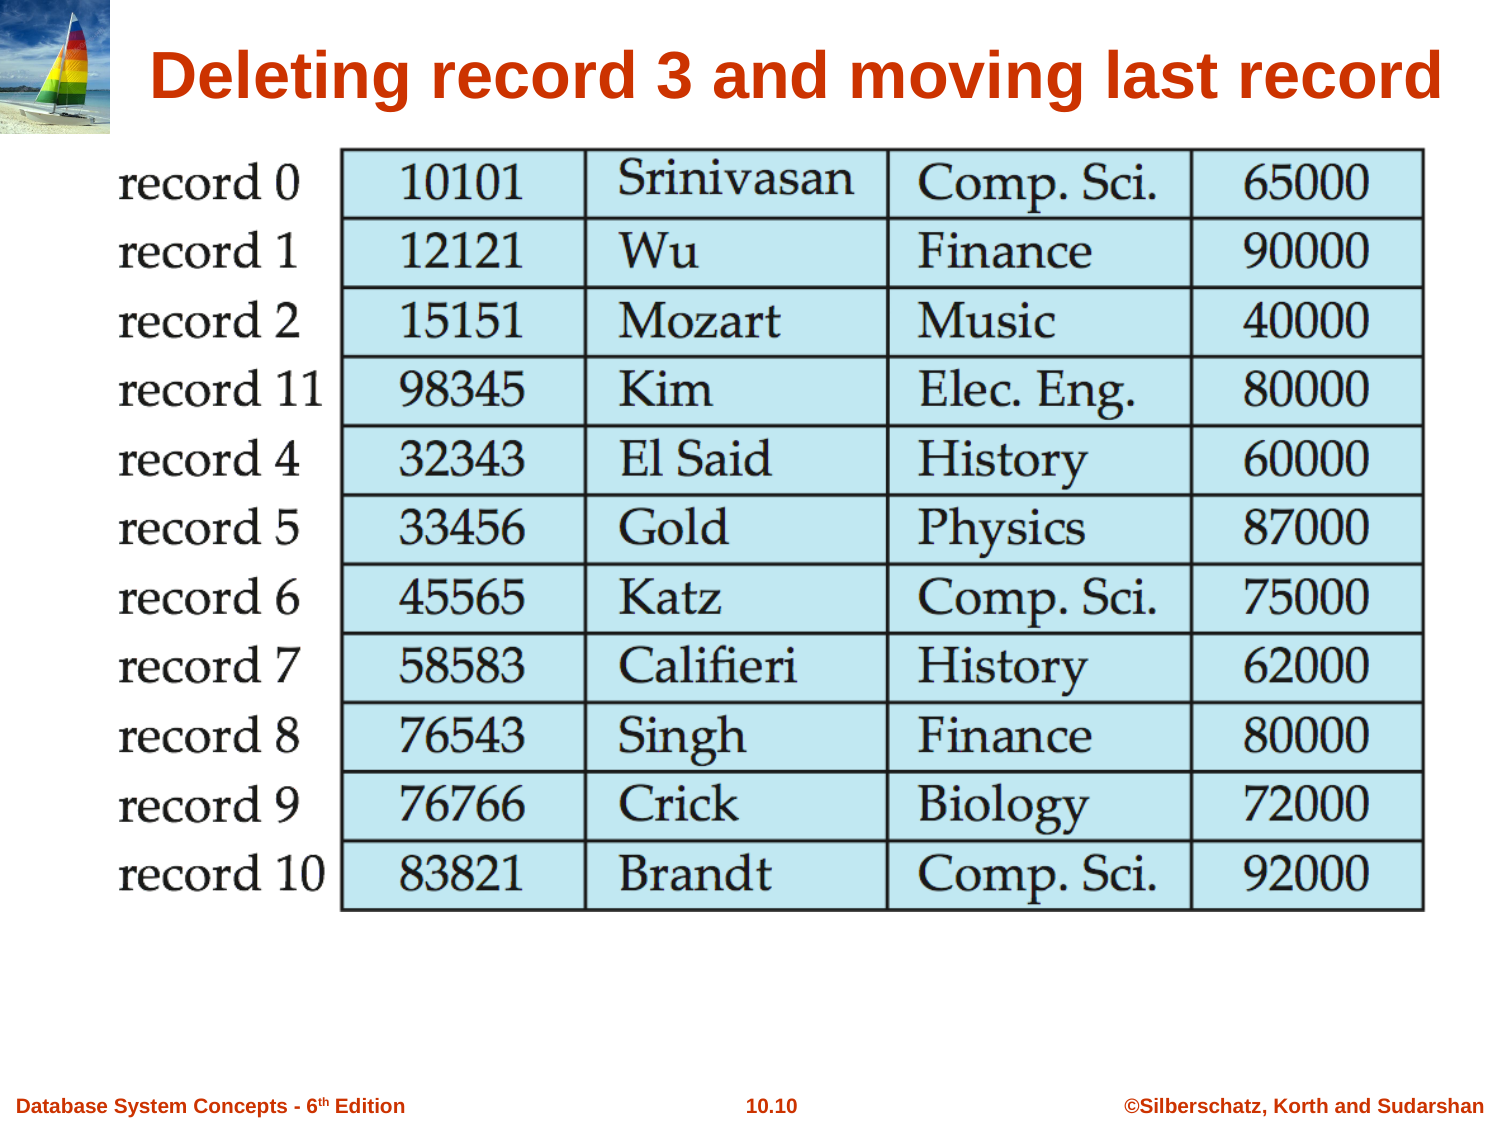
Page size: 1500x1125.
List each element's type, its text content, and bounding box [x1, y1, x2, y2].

picture [118, 146, 1426, 912]
picture [0, 0, 110, 134]
title Deleting record 3 and moving last record [125, 18, 1470, 120]
